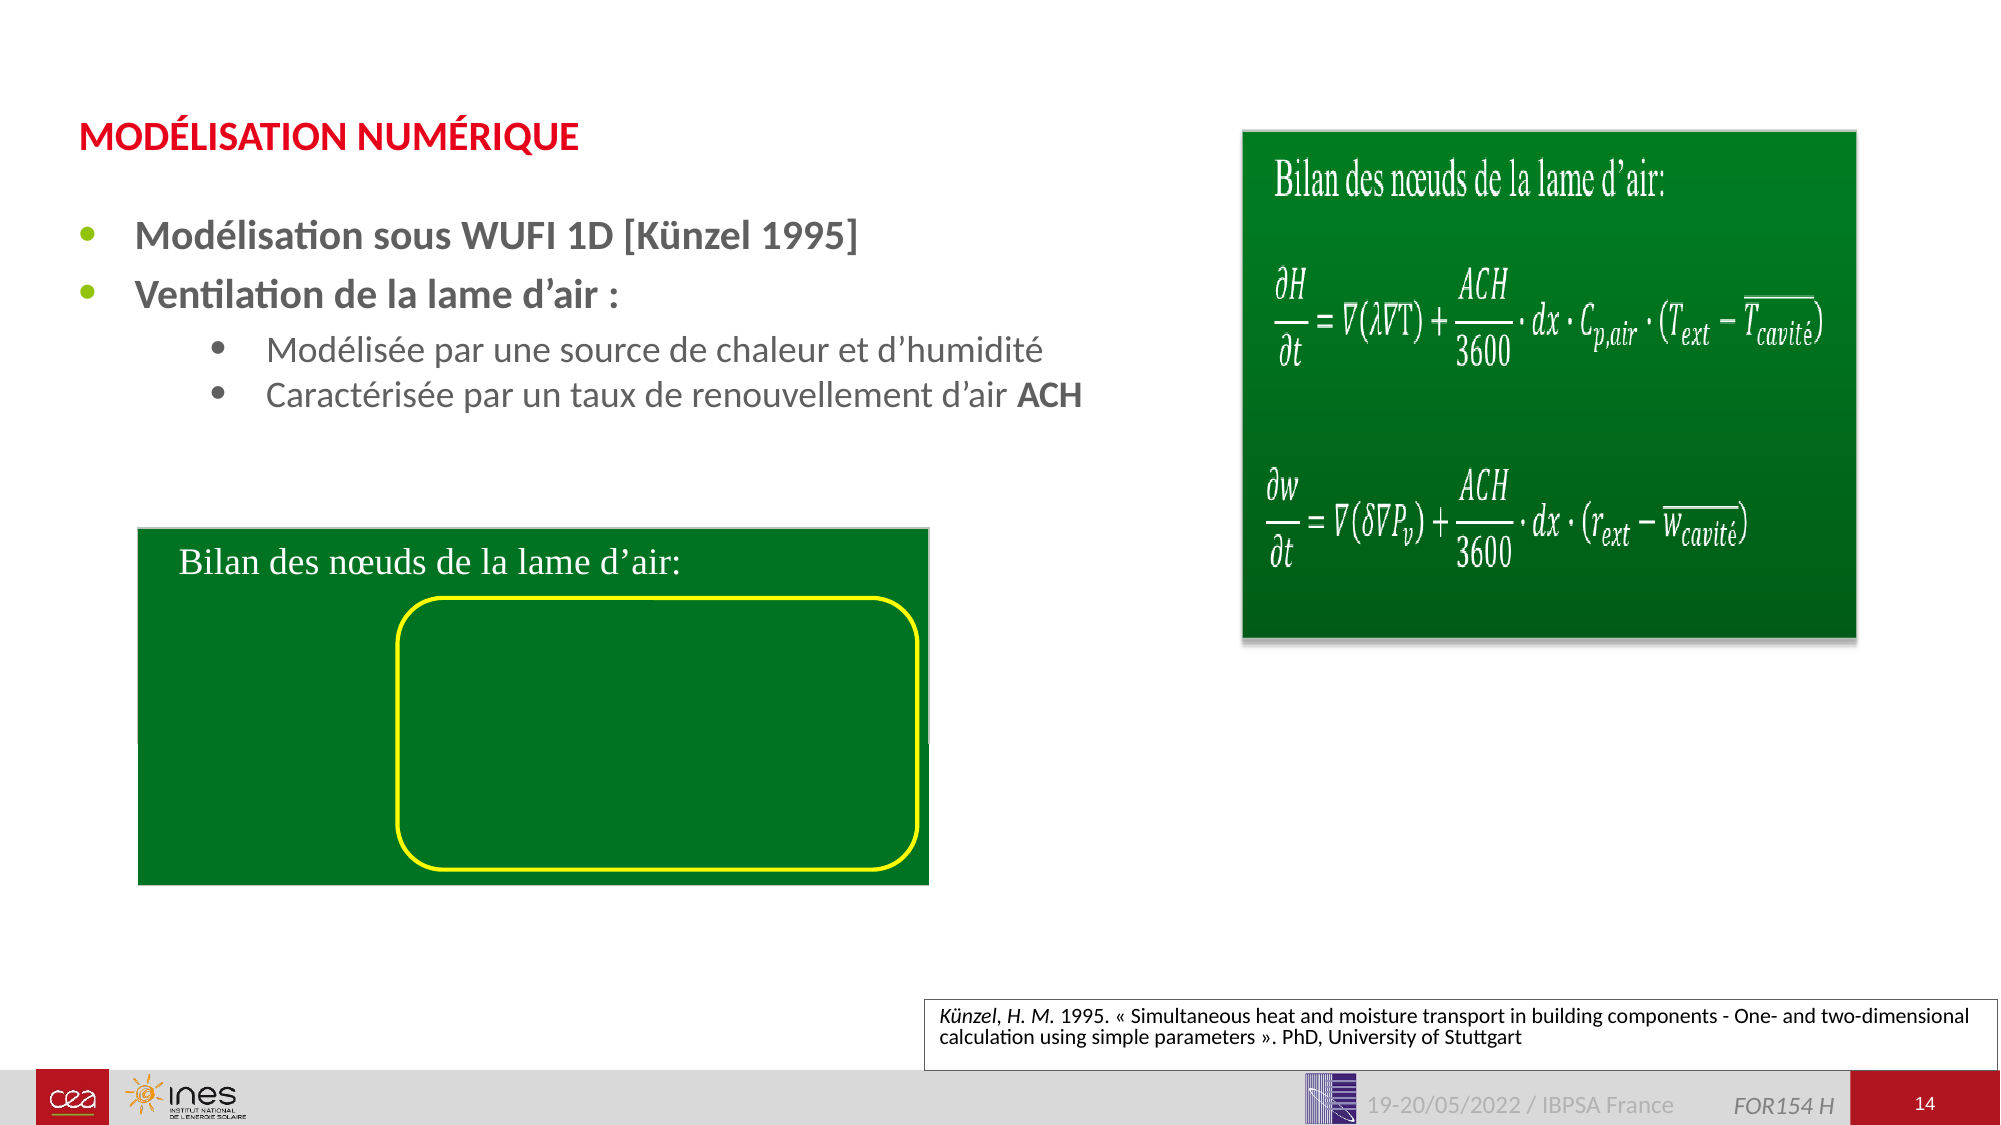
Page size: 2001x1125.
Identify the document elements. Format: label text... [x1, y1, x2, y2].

footer 19-20/05/2022 / IBPSA France [1330, 1073, 1711, 1125]
picture [1235, 125, 1863, 657]
text_box Künzel, H. M. 1995. « Simultaneous heat and moisture transport in building components - One- and two-dimensional calculation using simple parameters ». PhD, University of Stuttgart [924, 999, 1998, 1071]
text_box [395, 595, 920, 872]
picture [1305, 1073, 1330, 1124]
picture [125, 1074, 246, 1119]
slide_number 14 [1886, 1091, 1964, 1114]
list Modélisation numérique [78, 78, 1922, 190]
picture [36, 1069, 109, 1125]
list Modélisation sous WUFI 1D [Künzel 1995] Ventilation de la lame d’air : Modélisée par une source de chaleur et d’humidité Caractérisée par un taux de renouvellement d’air ACH [78, 208, 1921, 1037]
